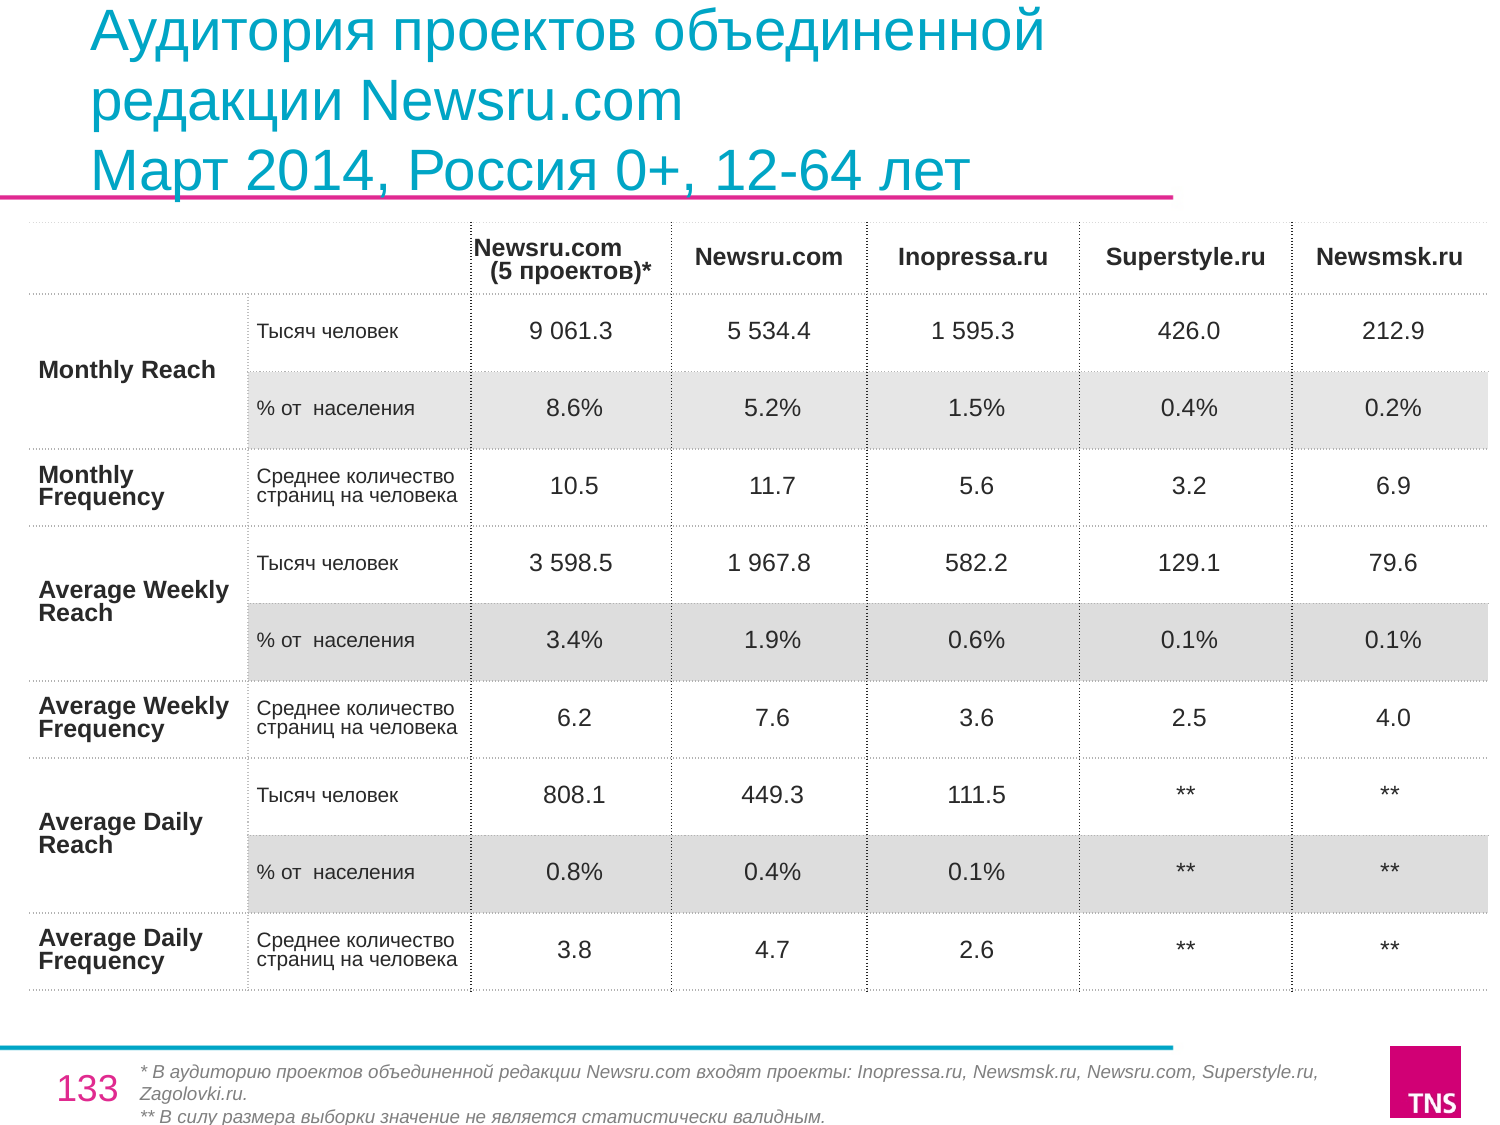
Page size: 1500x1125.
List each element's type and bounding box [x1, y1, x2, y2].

text_box [125, 1052, 1424, 1125]
table_header [29, 223, 1488, 294]
slide_number [40, 1055, 125, 1125]
picture [0, 0, 1500, 1125]
table_cell [29, 294, 1488, 990]
title [74, 8, 1476, 187]
